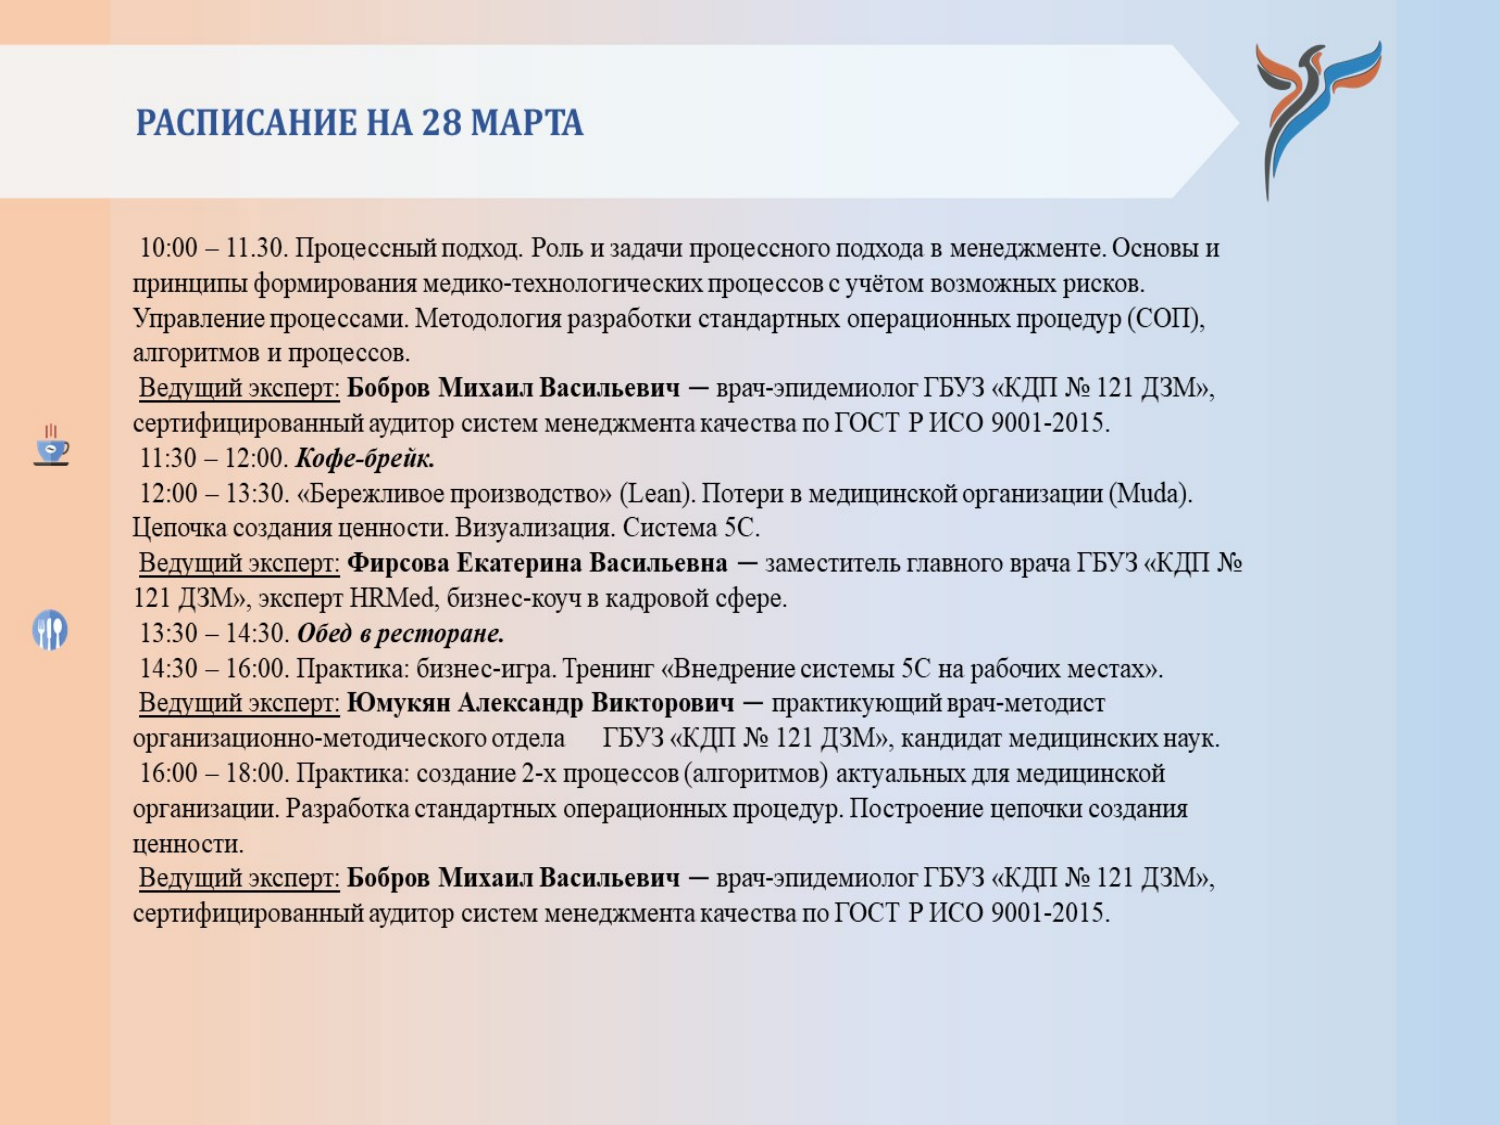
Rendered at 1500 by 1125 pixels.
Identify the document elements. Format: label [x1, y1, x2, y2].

list [0, 0, 1500, 1125]
